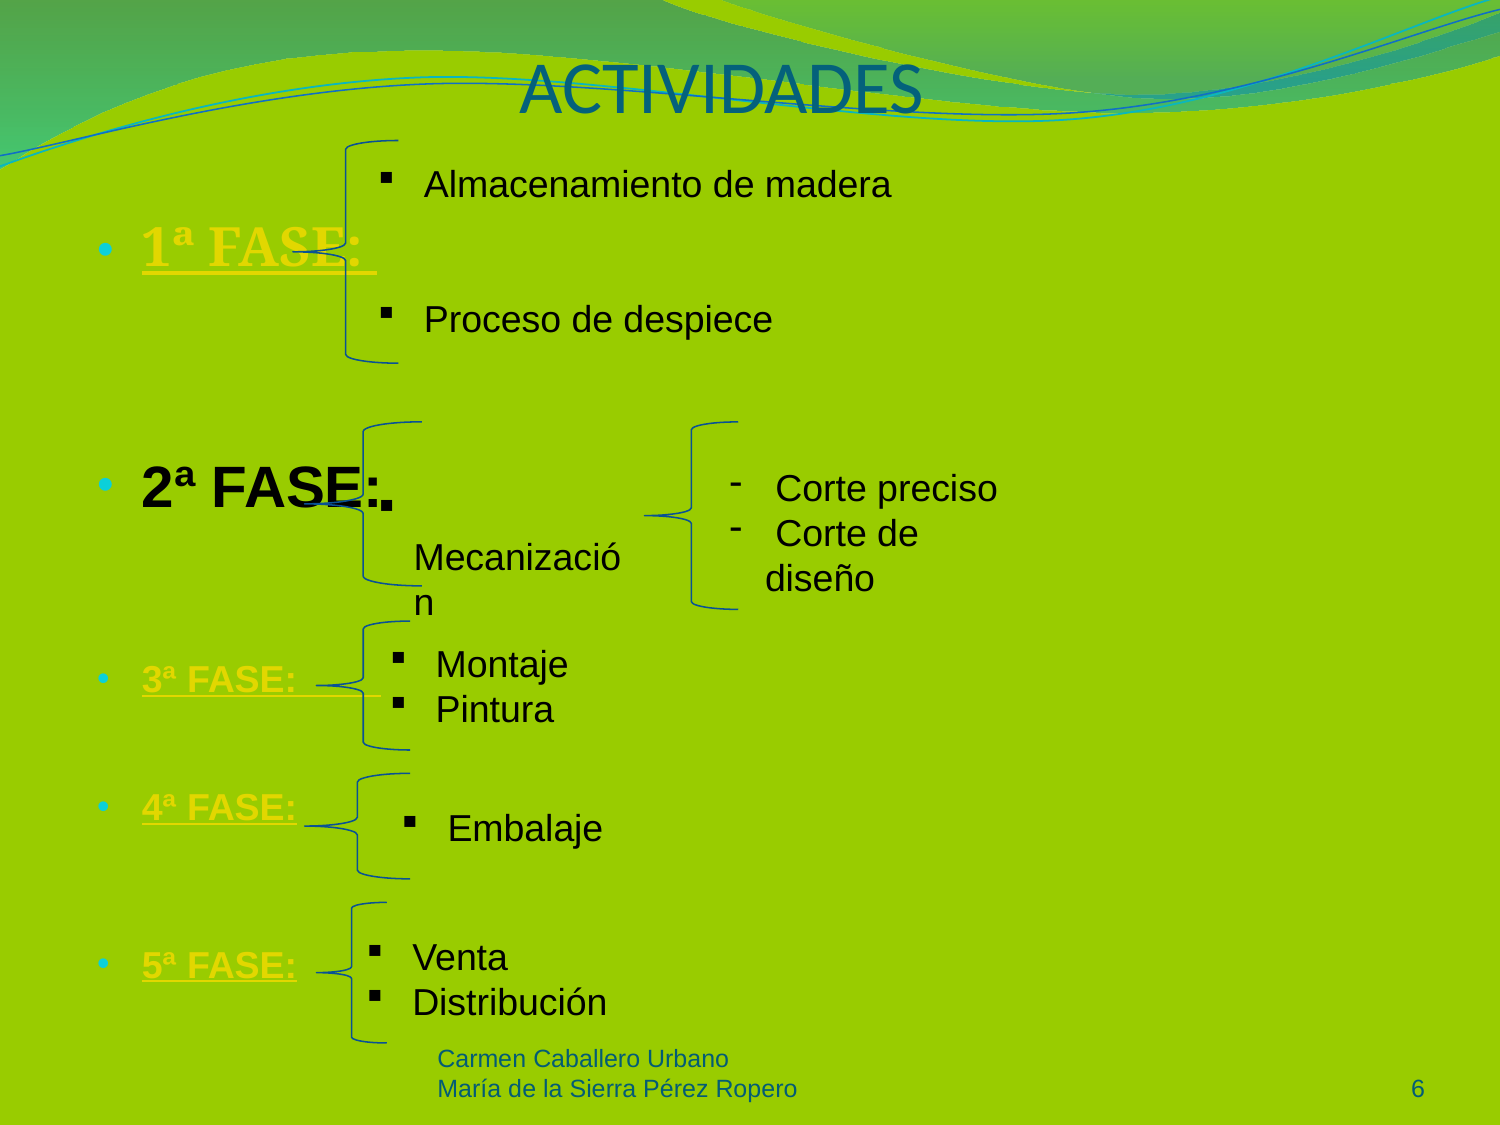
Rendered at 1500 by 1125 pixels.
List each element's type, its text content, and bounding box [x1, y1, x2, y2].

text_box [303, 772, 411, 880]
text_box Corte preciso Corte de diseño [714, 456, 1043, 607]
text_box Montaje Pintura [375, 632, 668, 738]
text_box Mecanización [363, 480, 657, 631]
list 1ª FASE: 2ª FASE: 3ª FASE: 4ª FASE: 5ª FASE: [81, 128, 1433, 1032]
text_box [657, 421, 739, 611]
text_box [292, 139, 399, 364]
text_box [315, 620, 411, 751]
text_box Embalaje [386, 796, 622, 857]
text_box Venta Distribución [351, 925, 762, 1031]
text_box [315, 901, 387, 1044]
footer Carmen Caballero Urbano María de la Sierra Pérez Ropero [437, 1042, 988, 1103]
text_box Almacenamiento de madera Proceso de despiece [363, 152, 997, 438]
title ACTIVIDADES [46, 23, 1398, 130]
slide_number 6 [1299, 1042, 1425, 1103]
text_box [303, 421, 422, 578]
